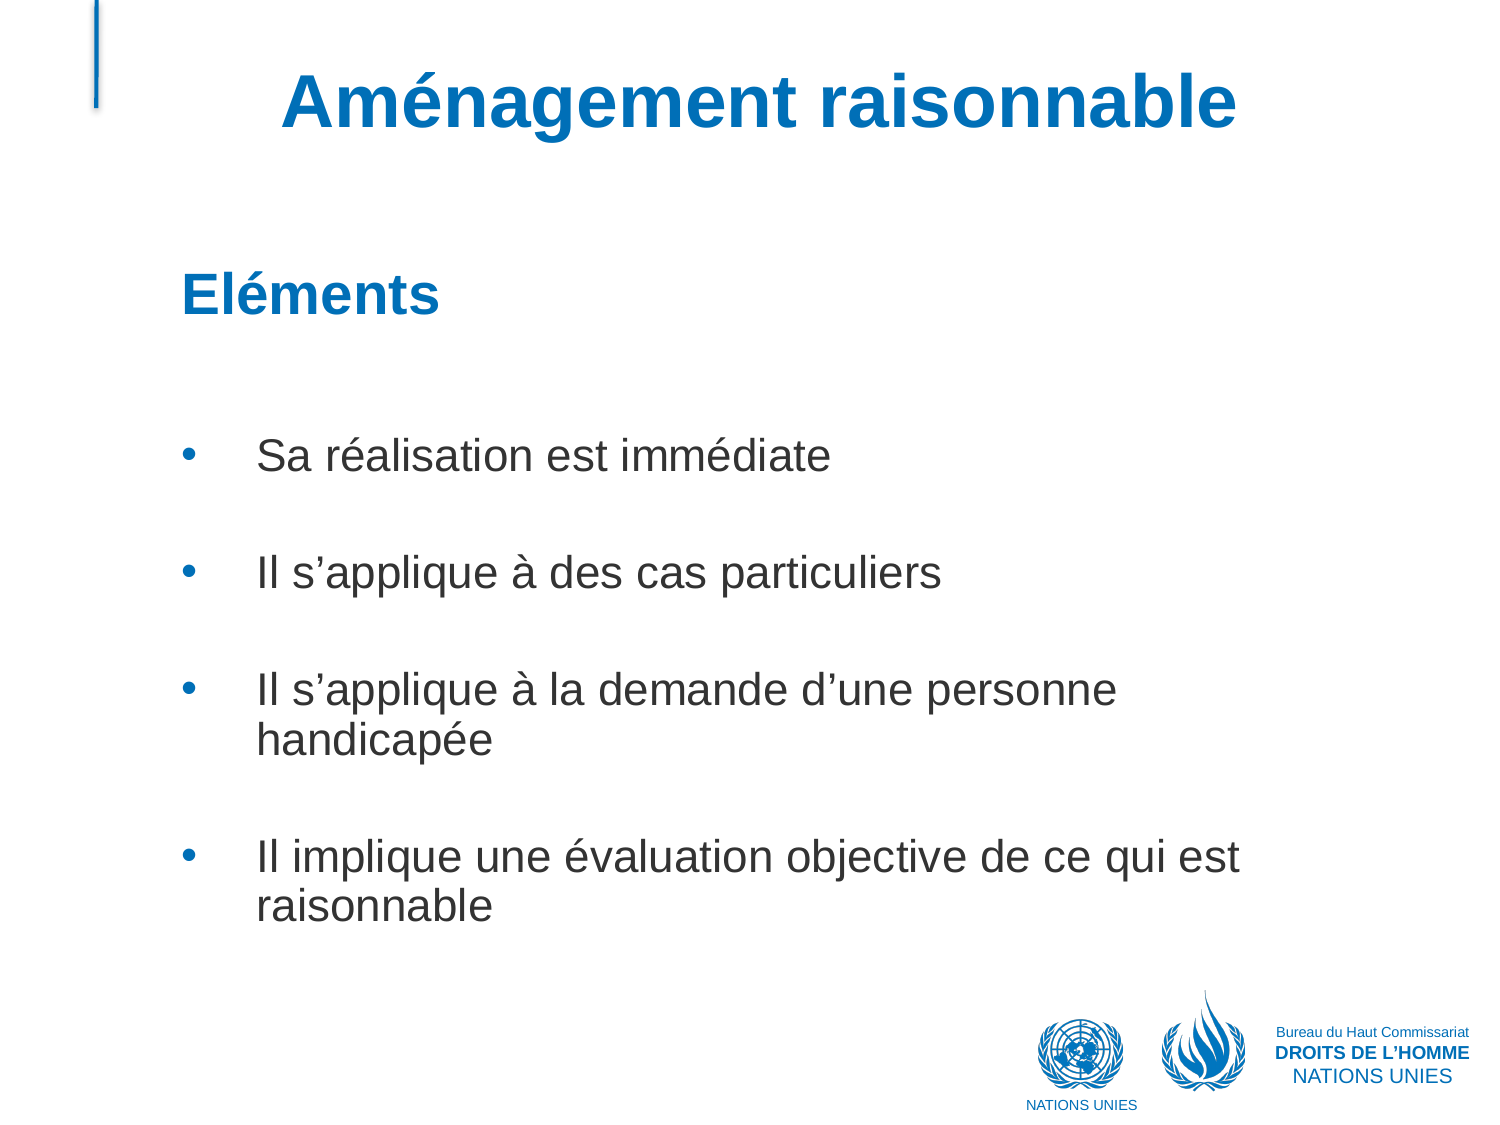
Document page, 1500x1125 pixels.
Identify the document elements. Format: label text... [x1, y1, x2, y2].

title Aménagement raisonnable [64, 45, 1456, 224]
text_box Bureau du Haut Commissariat DROITS DE L’HOMME NATIONS UNIES [1245, 1015, 1500, 1096]
picture [1037, 990, 1457, 1107]
text_box NATIONS UNIES [980, 1088, 1184, 1121]
text_box Eléments Sa réalisation est immédiate Il s’applique à des cas particuliers Il s’applique à la demande d’une personne handicapée Il implique une évaluation objective de ce qui est raisonnable [166, 256, 1325, 925]
